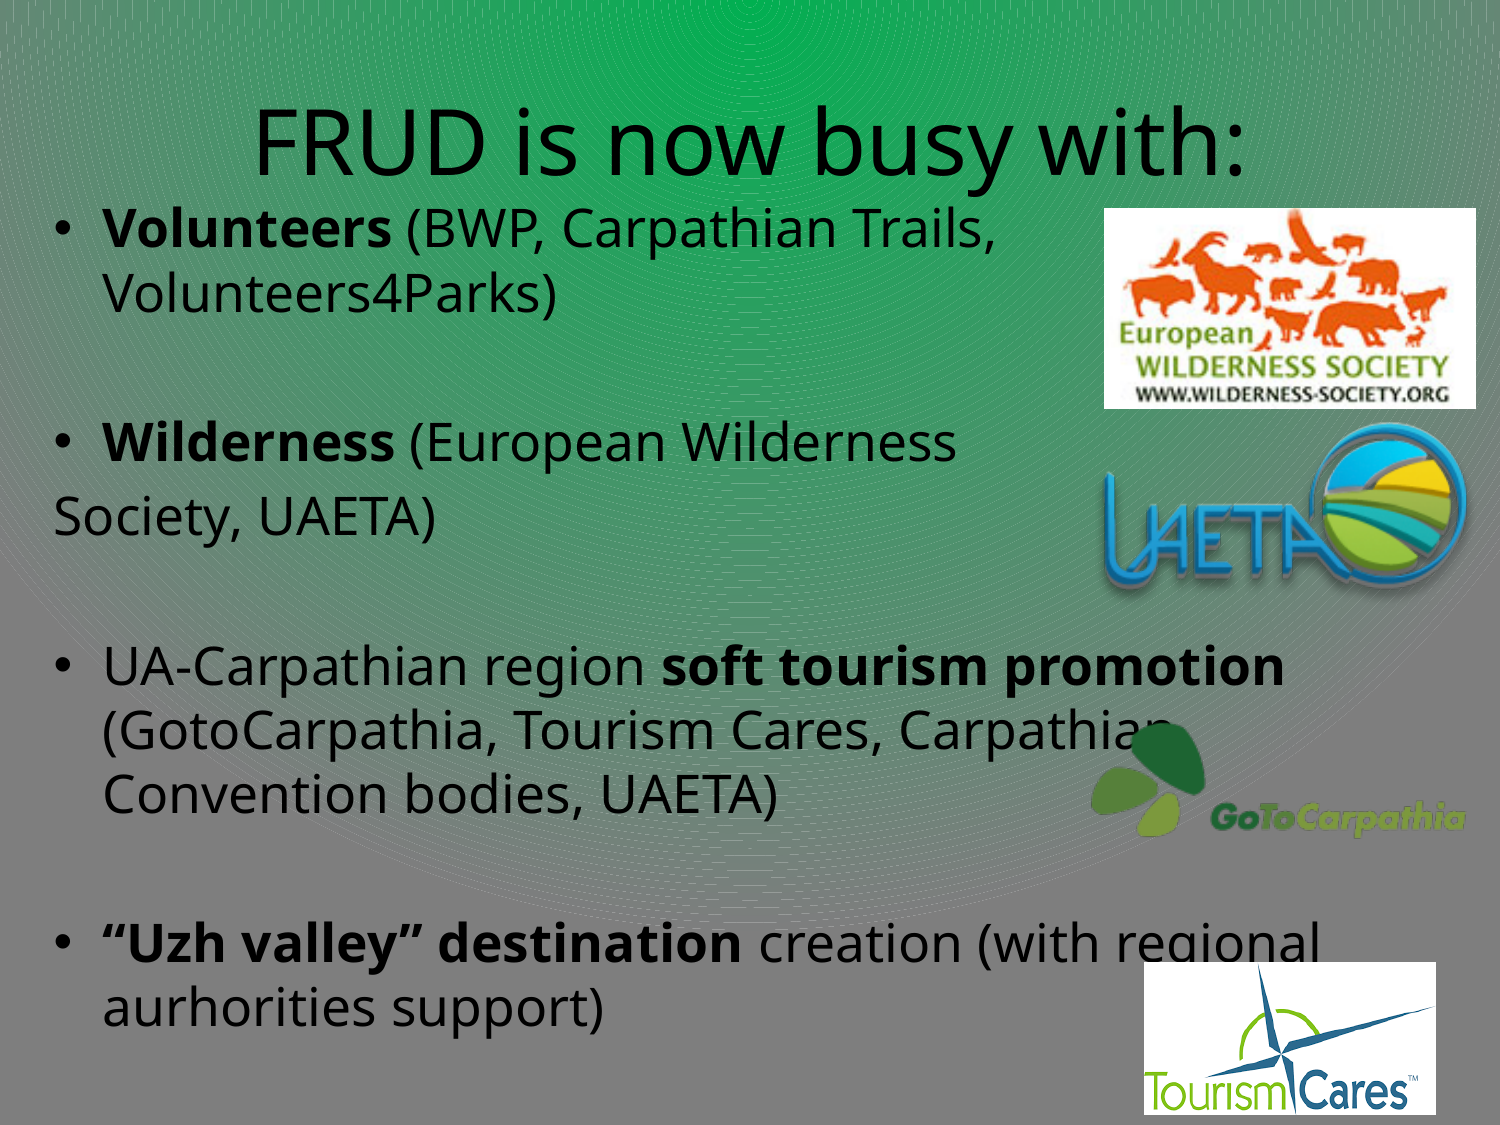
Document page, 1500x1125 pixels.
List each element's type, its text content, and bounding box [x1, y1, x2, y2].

picture [1094, 421, 1477, 608]
picture [1143, 962, 1436, 1115]
picture [1104, 207, 1476, 410]
list Volunteers (BWP, Carpathian Trails, Volunteers4Parks) Wilderness (European Wilderness Society, UAETA) UA-Carpathian region soft tourism promotion (GotoCarpathia, Tourism Cares, Carpathian Convention bodies, UAETA) “Uzh valley” destination creation (with regional aurhorities support) [38, 187, 1469, 1050]
title FRUD is now busy with: [75, 45, 1425, 187]
picture [1086, 715, 1468, 845]
